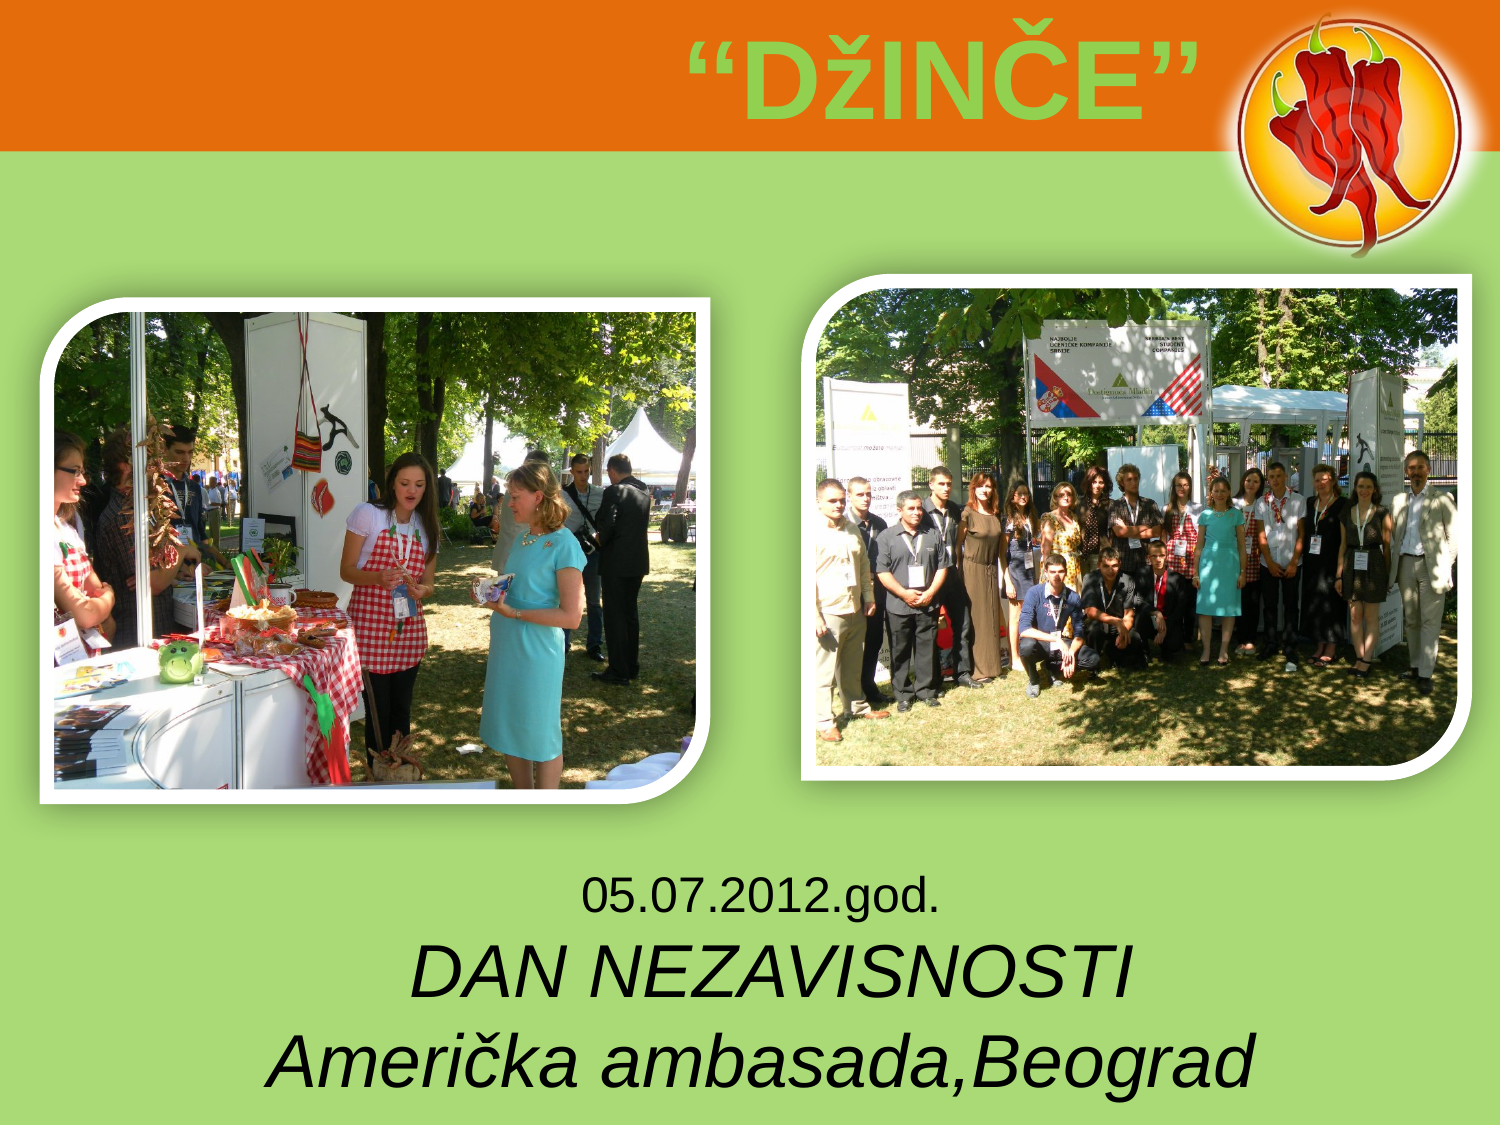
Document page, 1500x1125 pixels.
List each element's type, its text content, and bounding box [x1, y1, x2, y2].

picture [46, 304, 704, 798]
picture [808, 280, 1466, 774]
text_box [0, 0, 1200, 152]
text_box ‘‘DžINČE’’ [542, 0, 1204, 150]
text_box 05.07.2012.god. DAN NEZAVISNOSTI Američka ambasada,Beograd [46, 855, 1477, 1111]
picture [1205, 0, 1500, 270]
